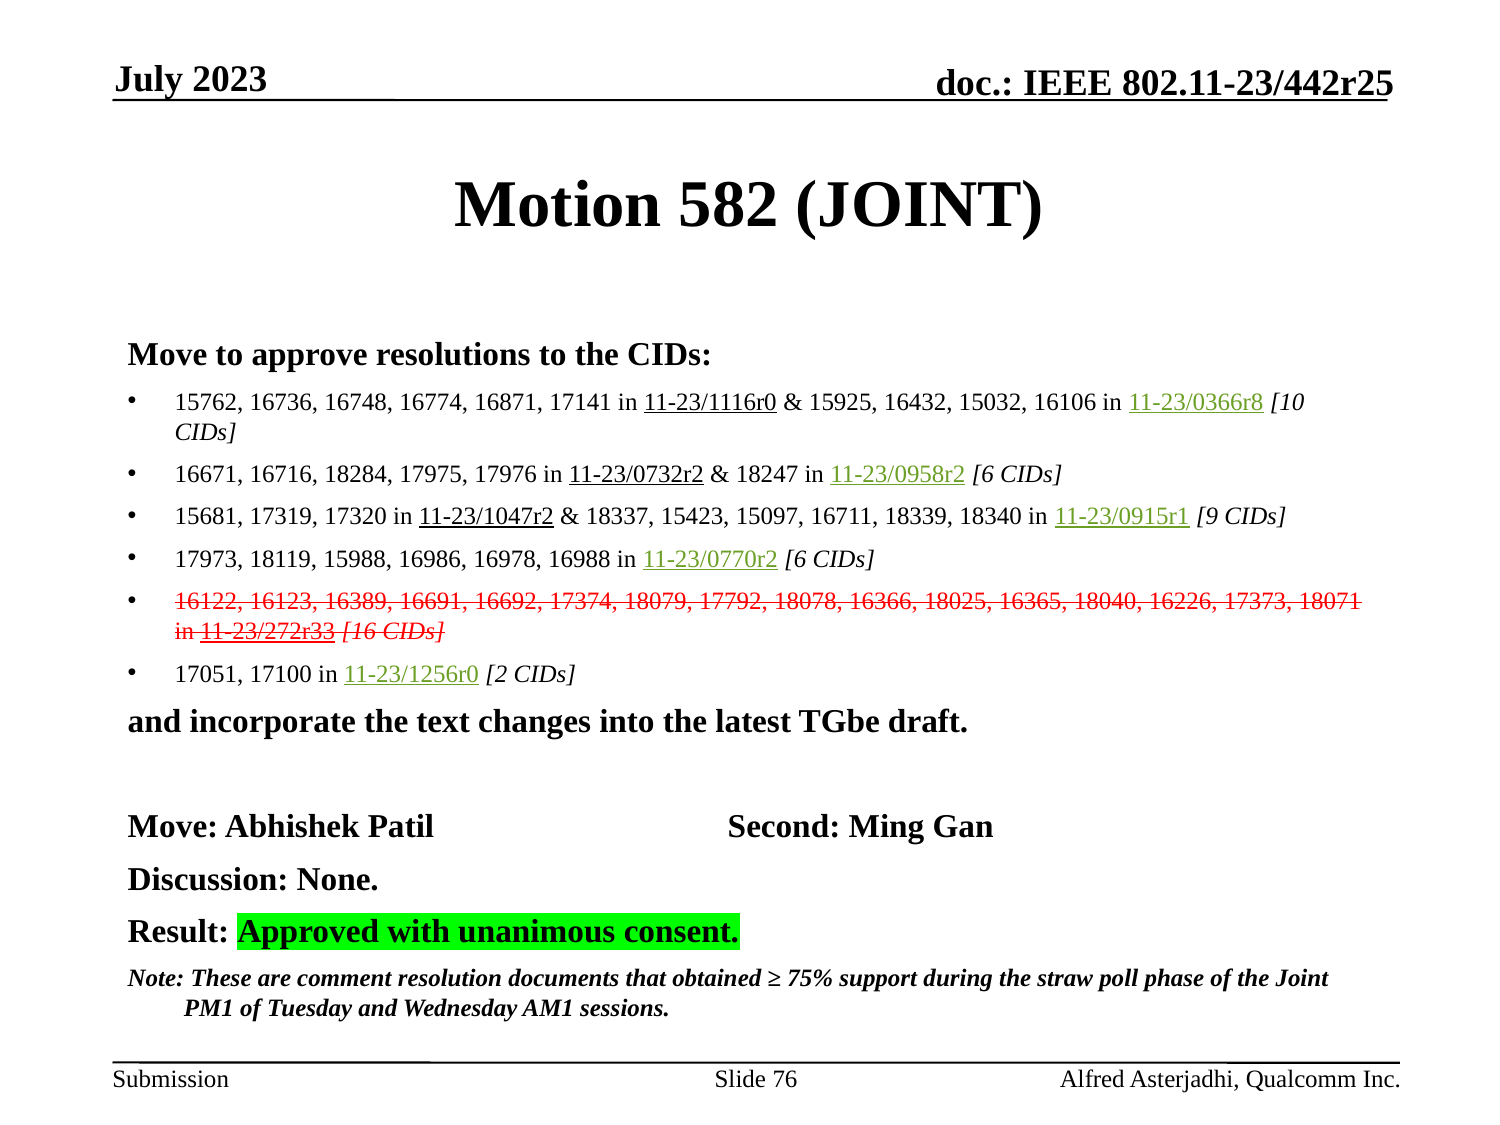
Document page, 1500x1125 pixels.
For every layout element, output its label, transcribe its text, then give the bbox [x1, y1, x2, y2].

list Move to approve resolutions to the CIDs: 15762, 16736, 16748, 16774, 16871, 17141 in 11-23/1116r0 & 15925, 16432, 15032, 16106 in 11-23/0366r8 [10 CIDs] 16671, 16716, 18284, 17975, 17976 in 11-23/0732r2 & 18247 in 11-23/0958r2 [6 CIDs] 15681, 17319, 17320 in 11-23/1047r2 & 18337, 15423, 15097, 16711, 18339, 18340 in 11-23/0915r1 [9 CIDs] 17973, 18119, 15988, 16986, 16978, 16988 in 11-23/0770r2 [6 CIDs] 16122, 16123, 16389, 16691, 16692, 17374, 18079, 17792, 18078, 16366, 18025, 16365, 18040, 16226, 17373, 18071 in 11-23/272r33 [16 CIDs] 17051, 17100 in 11-23/1256r0 [2 CIDs] and incorporate the text changes into the latest TGbe draft. Move: Abhishek Patil Second: Ming Gan Discussion: None. Result: Approved with unanimous consent. Note: These are comment resolution documents that obtained ≥ 75% support during the straw poll phase of the Joint PM1 of Tuesday and Wednesday AM1 sessions. [112, 324, 1388, 1063]
title Motion 582 (JOINT) [112, 112, 1388, 288]
footer Alfred Asterjadhi, Qualcomm Inc. [878, 1061, 1402, 1093]
slide_number Slide 76 [712, 1061, 800, 1123]
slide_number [114, 54, 423, 100]
